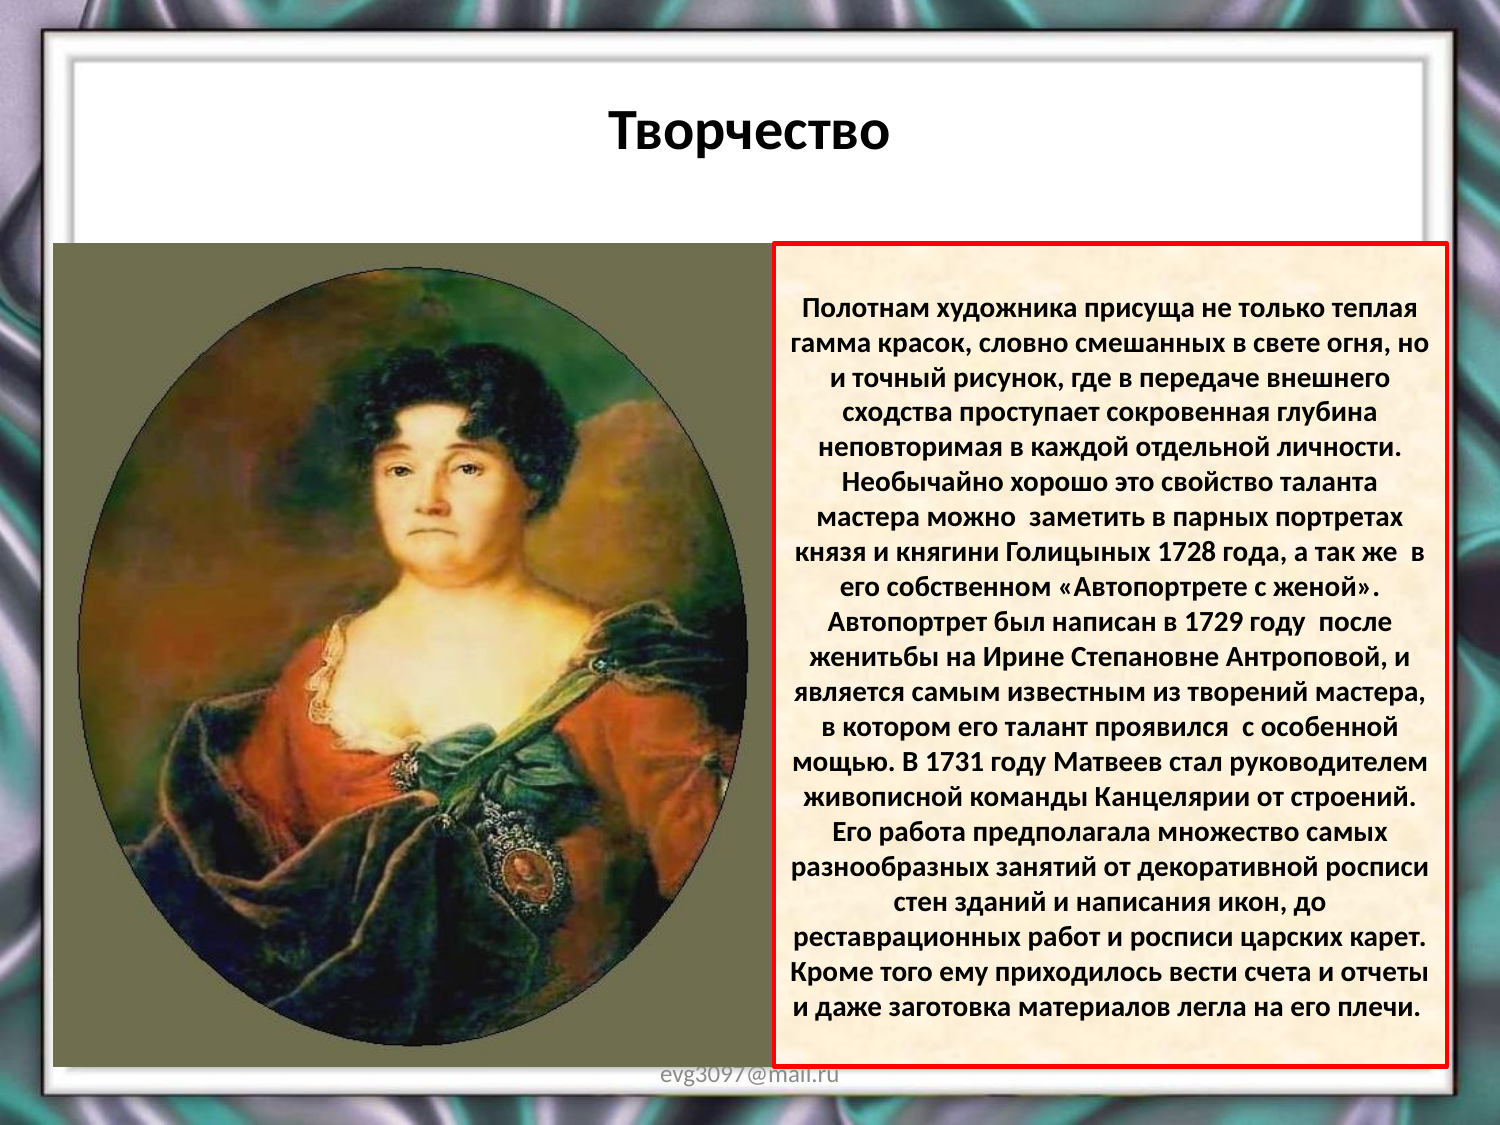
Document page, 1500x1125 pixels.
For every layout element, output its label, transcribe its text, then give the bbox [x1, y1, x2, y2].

picture [0, 0, 1500, 1125]
footer evg3097@mail.ru [512, 1069, 988, 1103]
title Творчество [75, 45, 1425, 209]
text_box Полотнам художника присуща не только теплая гамма красок, словно смешанных в свете огня, но и точный рисунок, где в передаче внешнего сходства проступает сокровенная глубина неповторимая в каждой отдельной личности. Необычайно хорошо это свойство таланта мастера можно заметить в парных портретах князя и княгини Голицыных 1728 года, а так же в его собственном «Автопортрете с женой». Автопортрет был написан в 1729 году после женитьбы на Ирине Степановне Антроповой, и является самым известным из творений мастера, в котором его талант проявился с особенной мощью. В 1731 году Матвеев стал руководителем живописной команды Канцелярии от строений. Его работа предполагала множество самых разнообразных занятий от декоративной росписи стен зданий и написания икон, до реставрационных работ и росписи царских карет. Кроме того ему приходилось вести счета и отчеты и даже заготовка материалов легла на его плечи. [772, 241, 1449, 1069]
